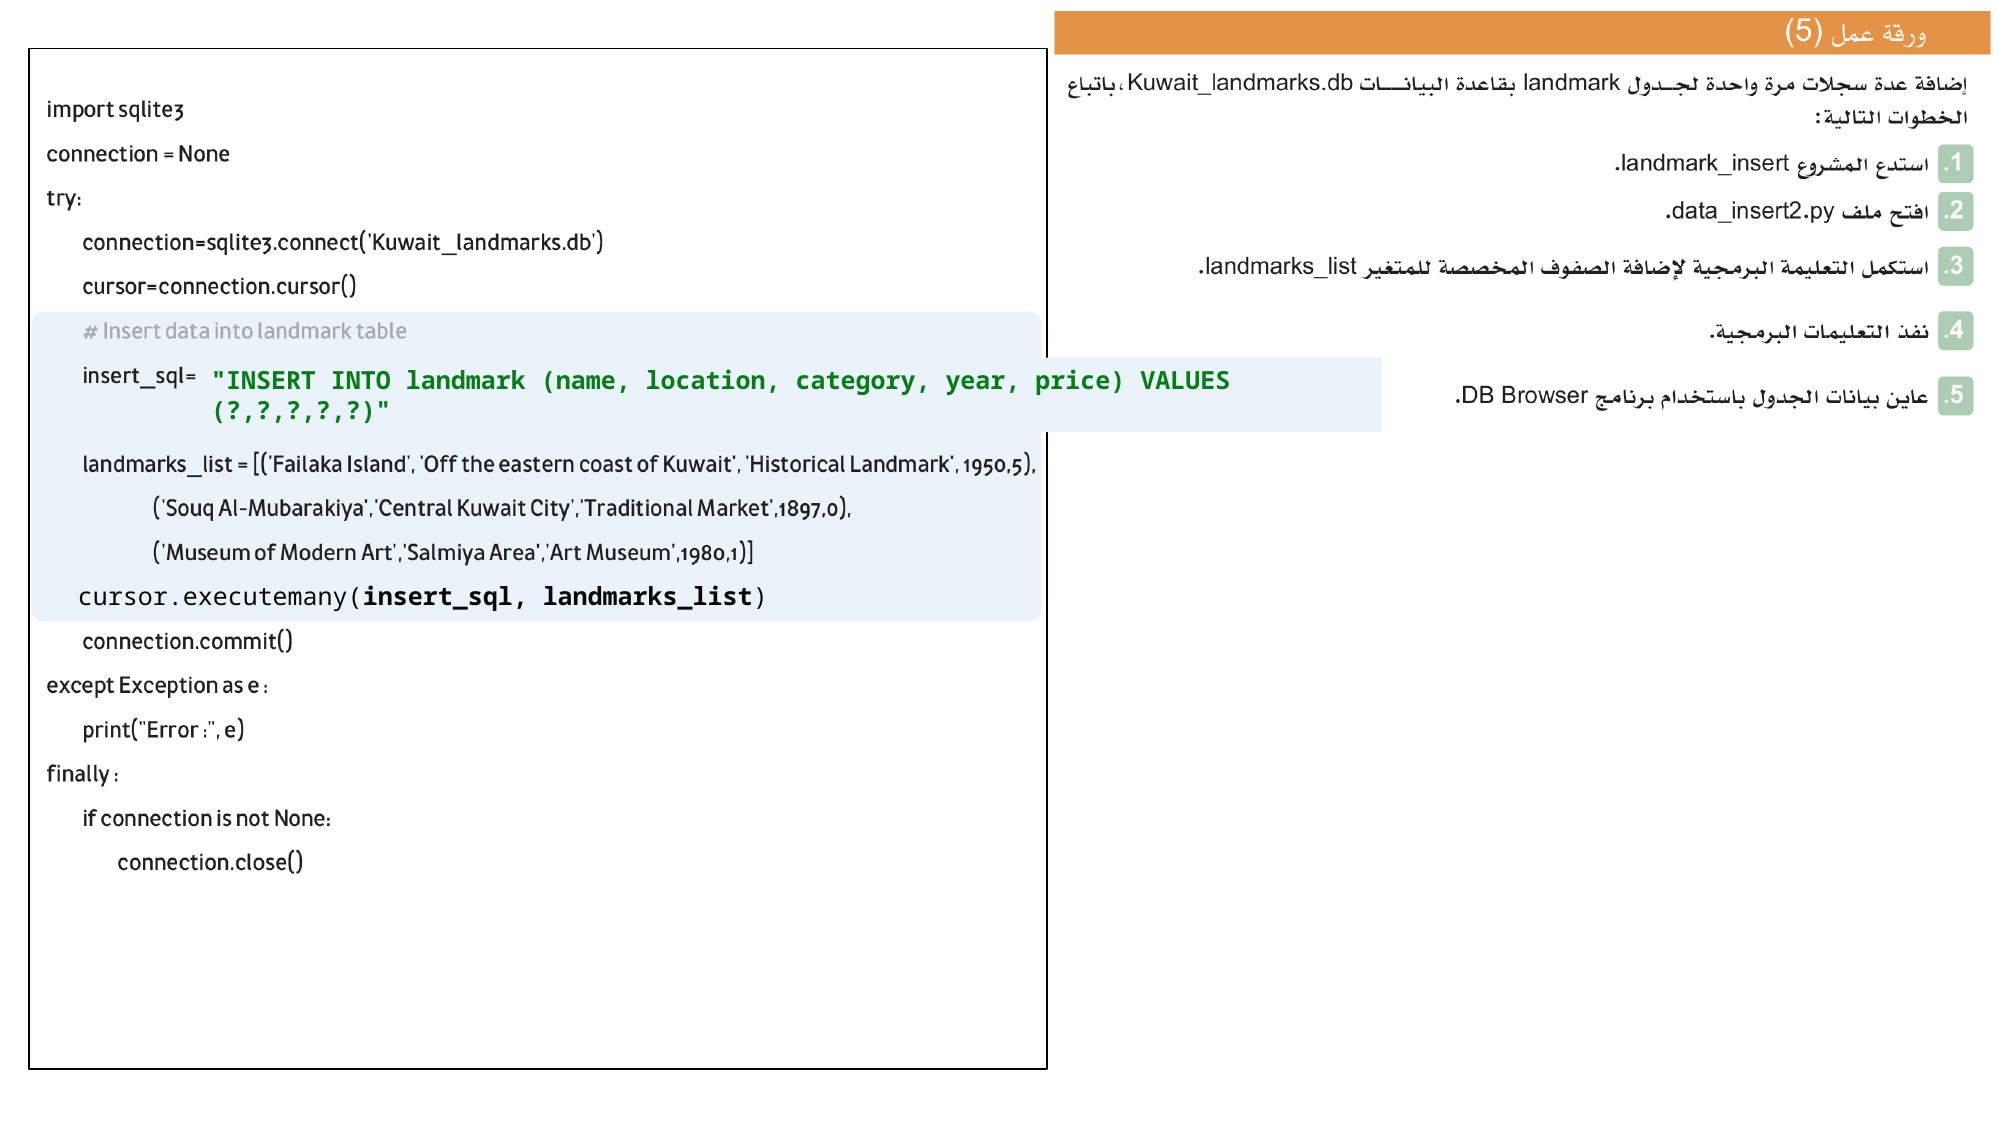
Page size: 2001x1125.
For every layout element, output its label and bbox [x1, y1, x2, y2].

text_box [28, 48, 1046, 83]
picture [13, 0, 2000, 894]
text_box [28, 894, 1047, 1070]
